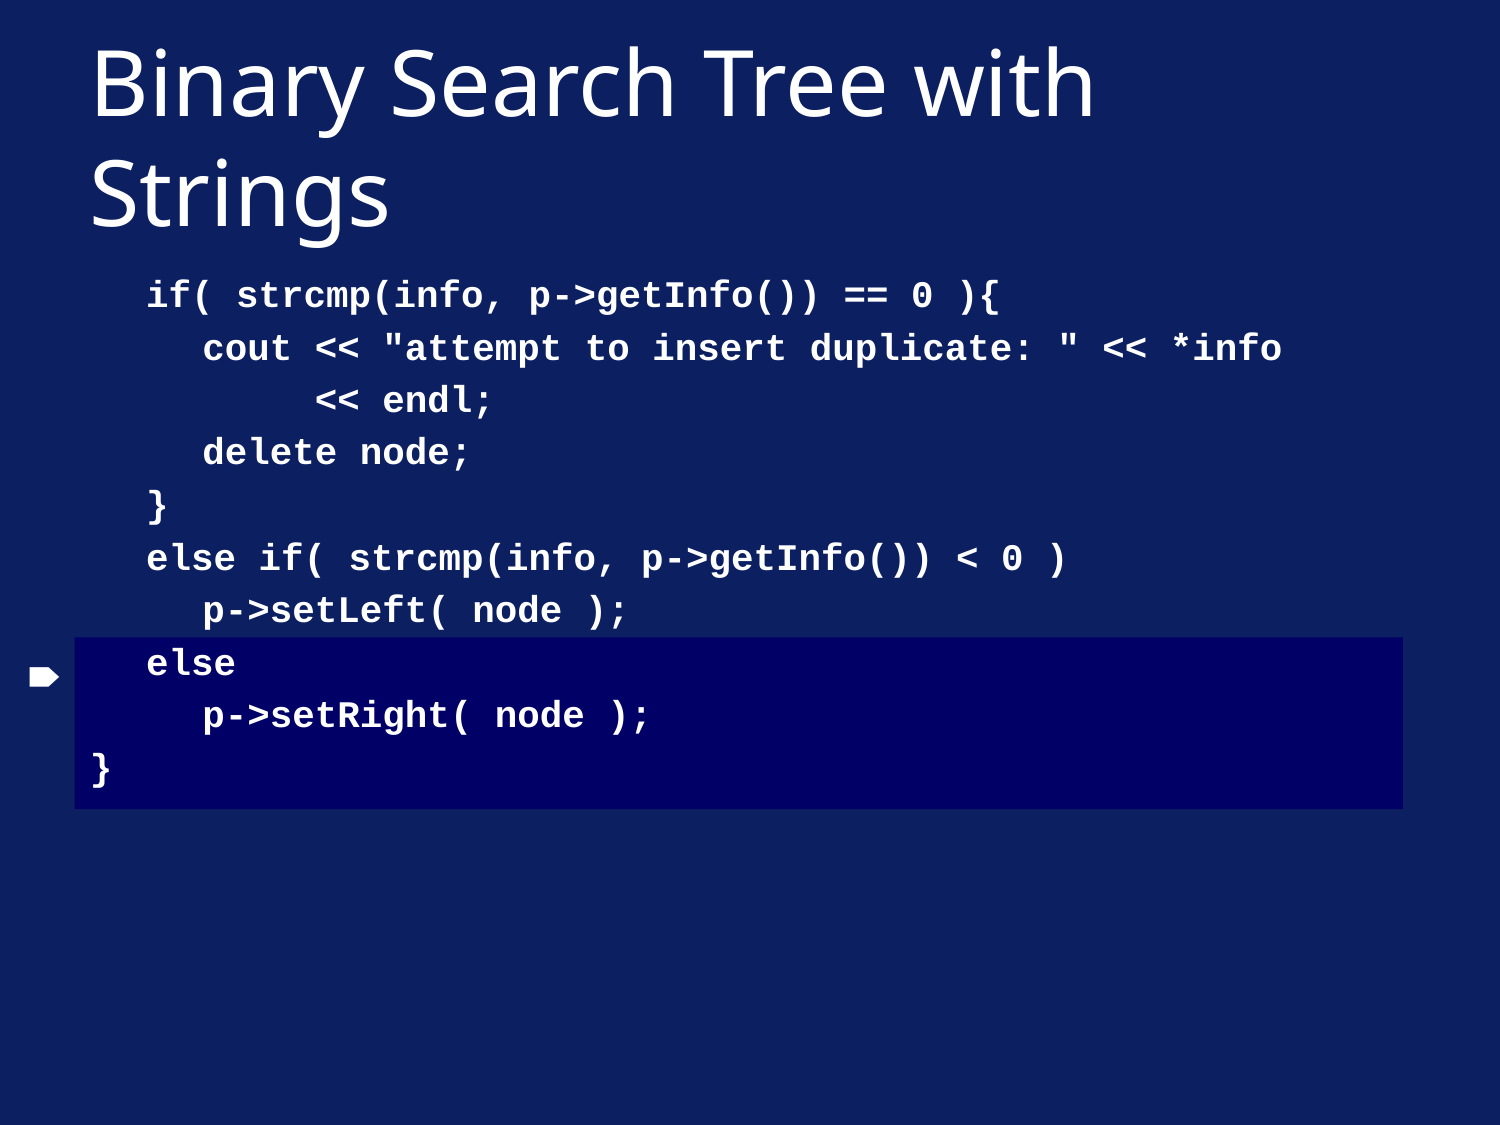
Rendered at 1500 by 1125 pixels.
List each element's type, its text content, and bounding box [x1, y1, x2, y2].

title Binary Search Tree with Strings [74, 59, 1425, 210]
list if( strcmp(info, p->getInfo()) == 0 ){ cout << "attempt to insert duplicate: " << *info << endl; delete node; } else if( strcmp(info, p->getInfo()) < 0 ) p->setLeft( node ); else p->setRight( node ); } [74, 262, 1425, 1038]
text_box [12, 637, 1404, 810]
